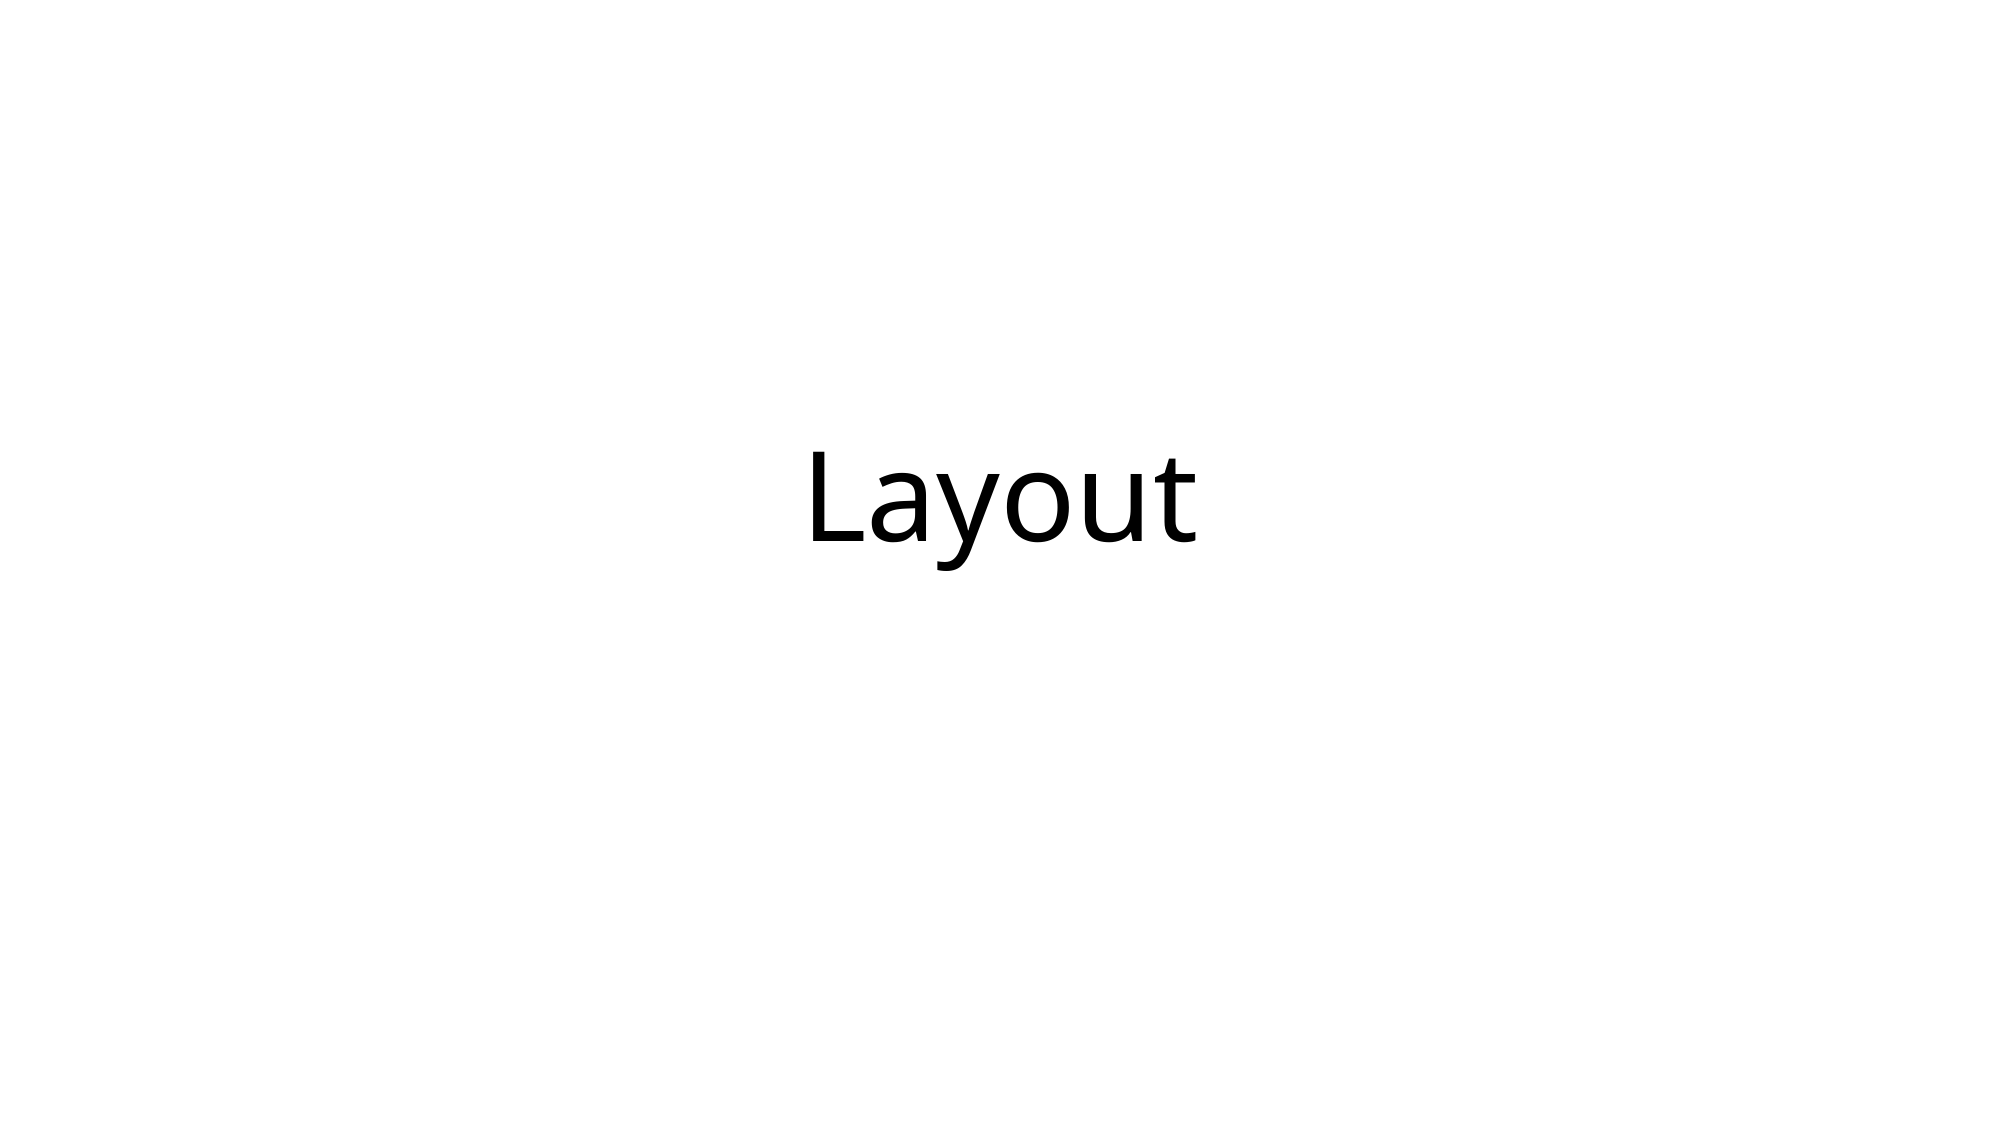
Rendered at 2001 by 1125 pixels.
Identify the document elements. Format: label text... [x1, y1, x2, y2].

title Layout [249, 184, 1750, 576]
